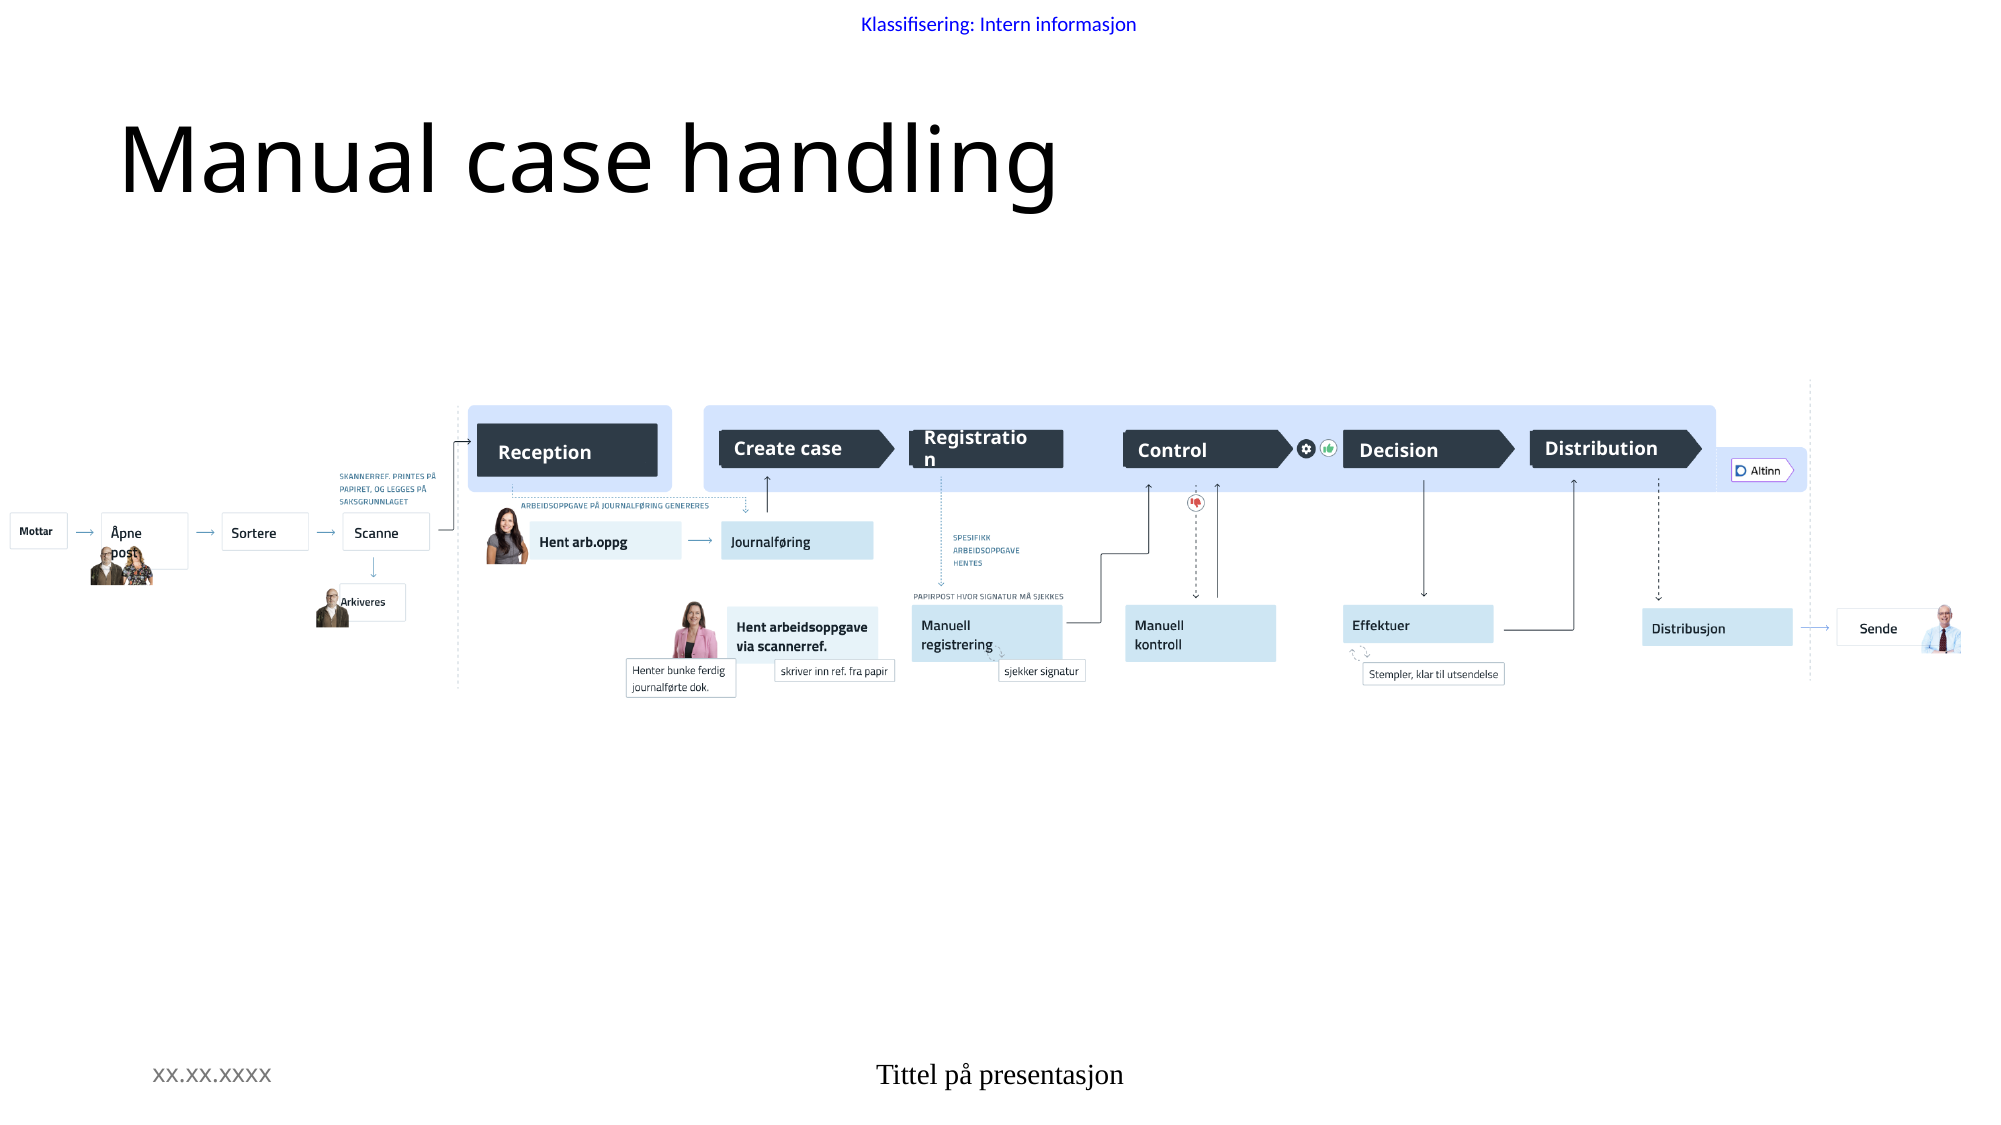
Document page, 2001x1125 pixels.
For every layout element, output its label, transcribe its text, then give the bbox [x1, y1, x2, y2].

slide_number xx.xx.xxxx [137, 1042, 588, 1103]
picture [0, 368, 2000, 757]
footer Tittel på presentasjon [662, 1042, 1338, 1103]
title Manual case handling [102, 70, 1881, 257]
